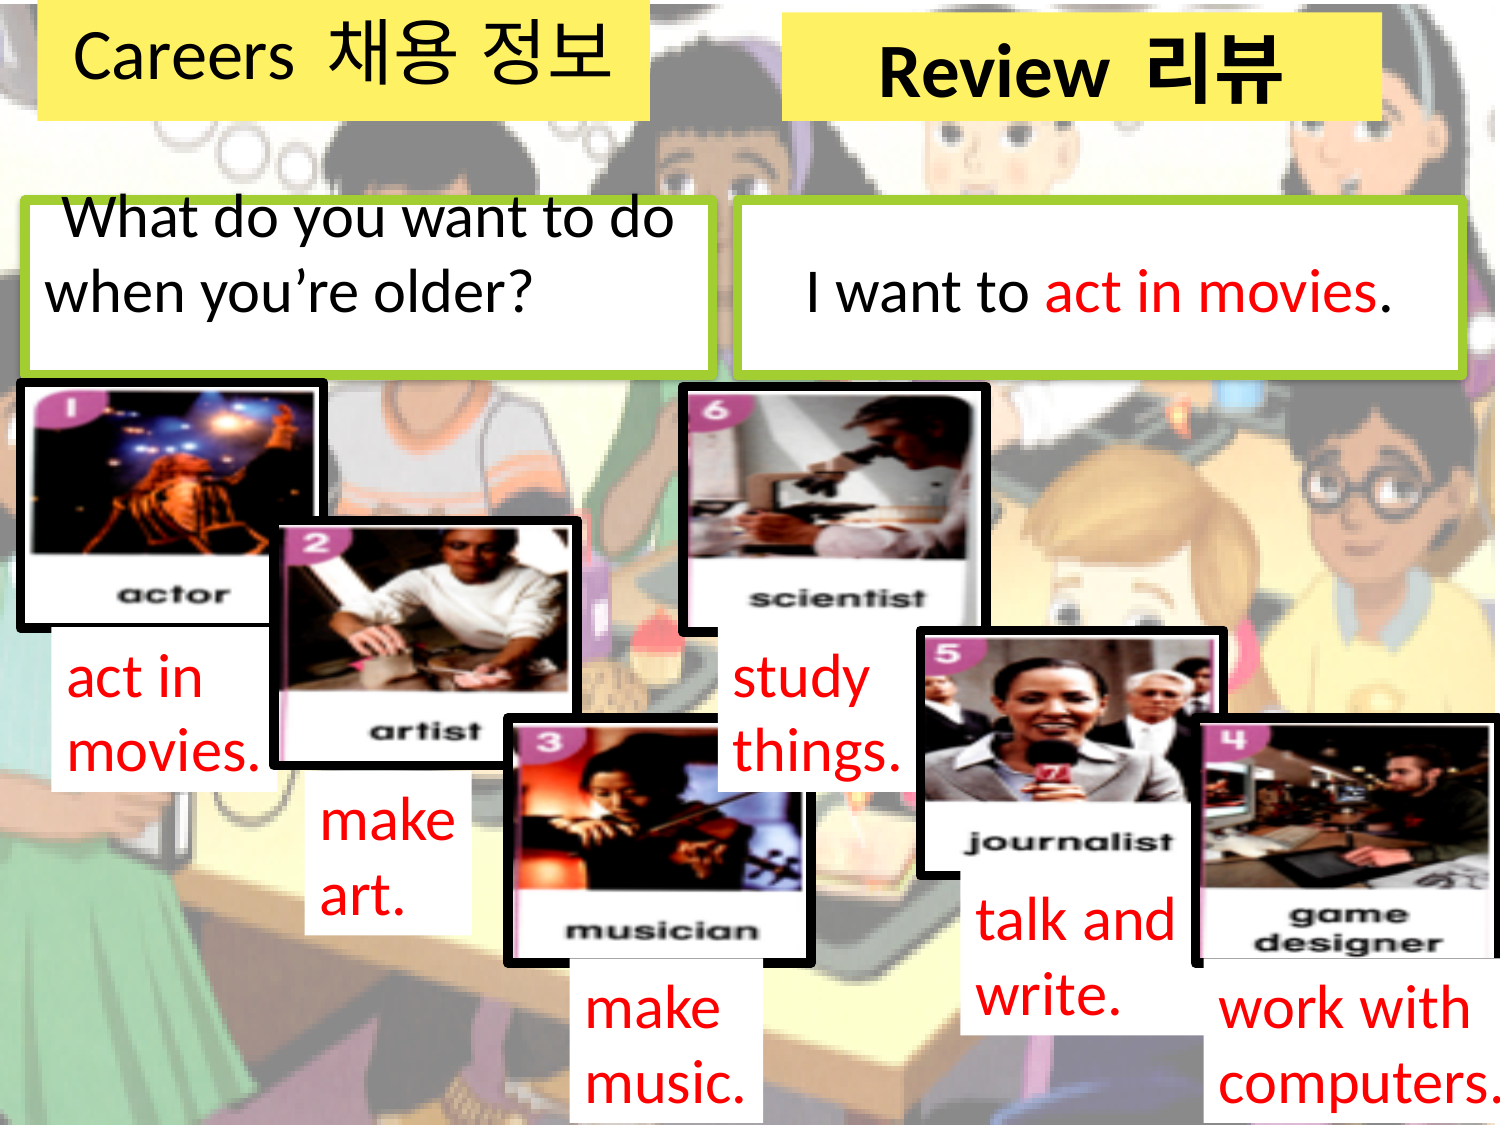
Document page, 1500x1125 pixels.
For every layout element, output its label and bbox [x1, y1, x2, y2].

picture [0, 0, 1500, 1125]
text_box [512, 722, 807, 1125]
text_box [687, 390, 982, 794]
text_box [1199, 722, 1500, 1125]
text_box [24, 199, 1463, 376]
text_box [924, 634, 1219, 1038]
text_box [24, 387, 319, 795]
text_box [278, 524, 573, 938]
picture [807, 794, 1199, 1125]
